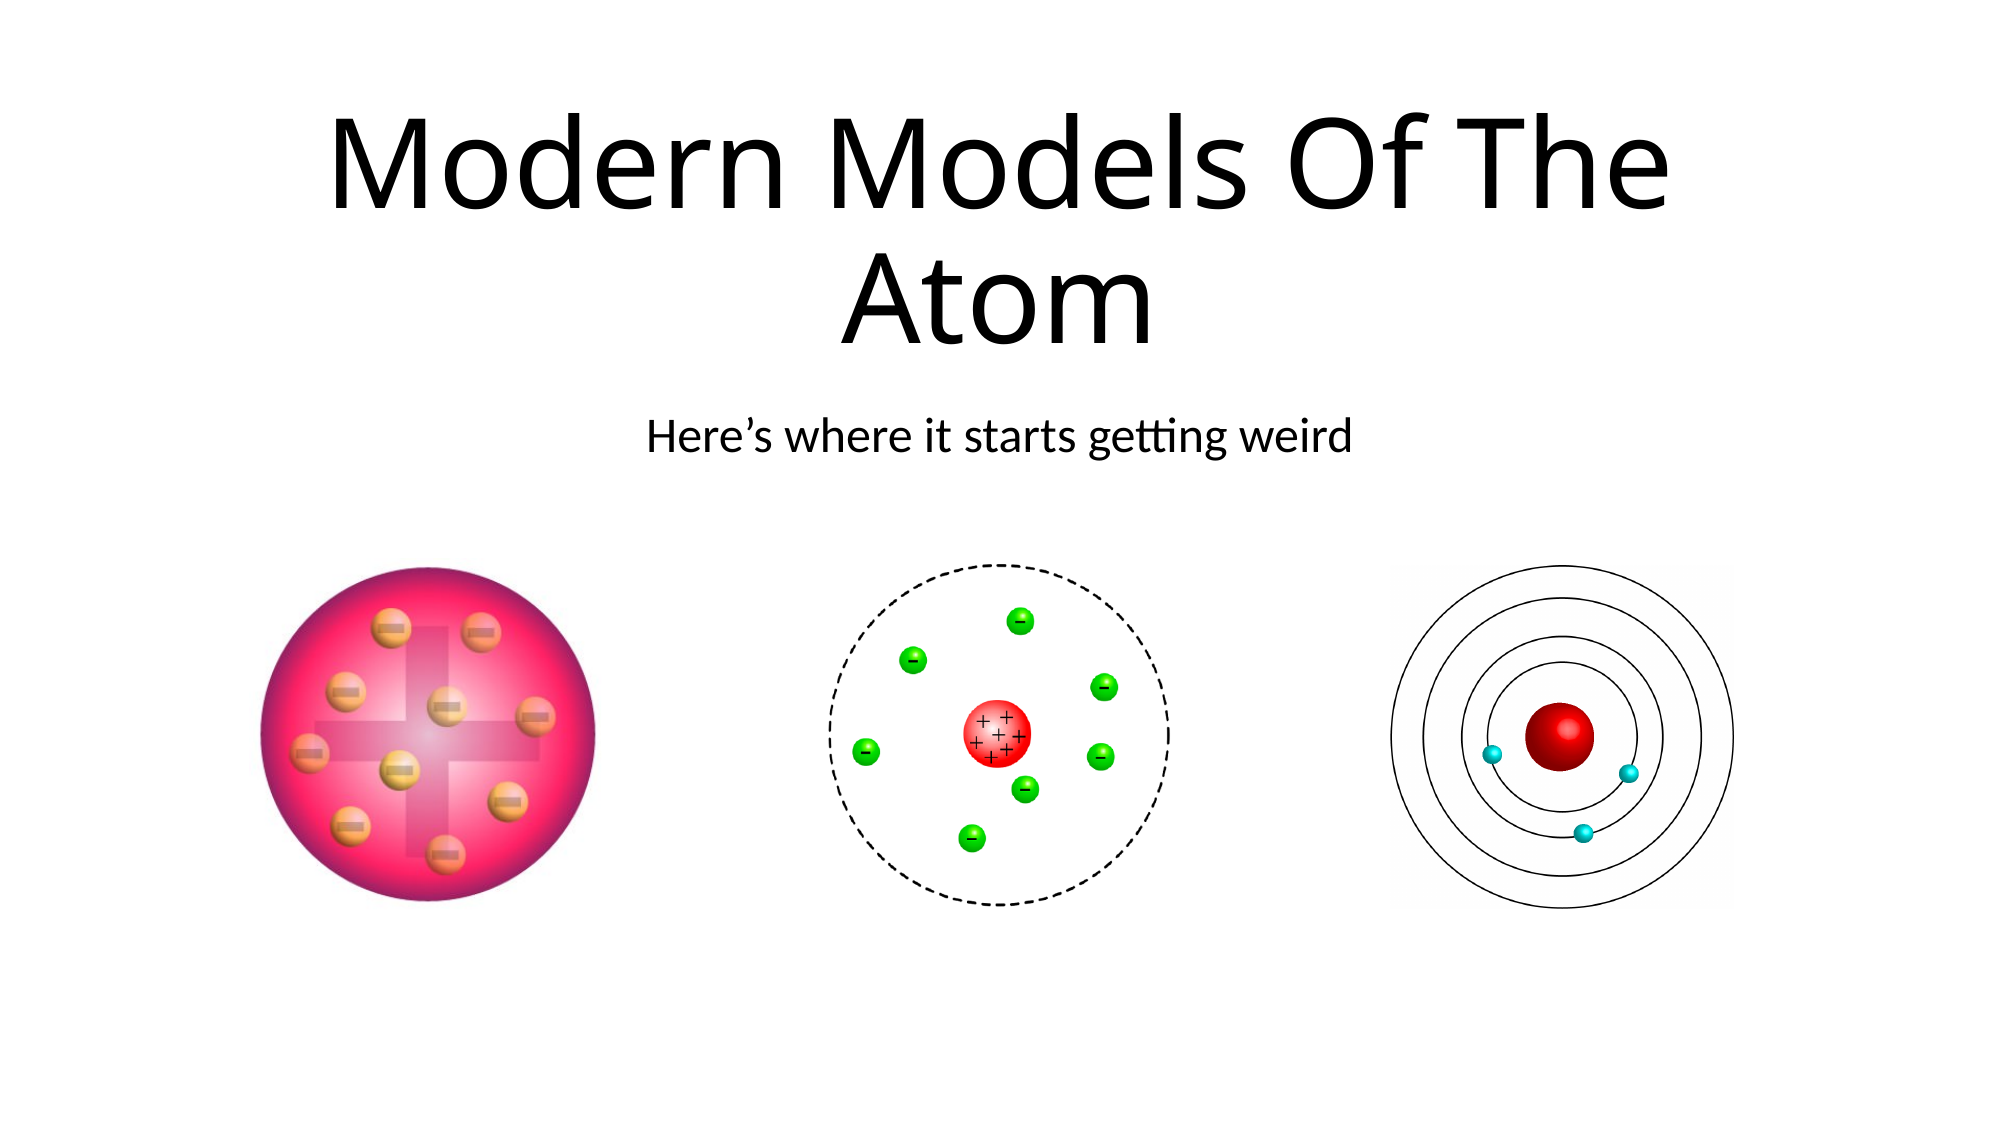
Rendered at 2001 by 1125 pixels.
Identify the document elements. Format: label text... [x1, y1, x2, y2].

subtitle Here’s where it starts getting weird [249, 401, 1750, 482]
title Modern Models Of The Atom [249, 184, 1750, 378]
picture [821, 559, 1181, 909]
picture [249, 558, 610, 916]
picture [1390, 565, 1734, 909]
